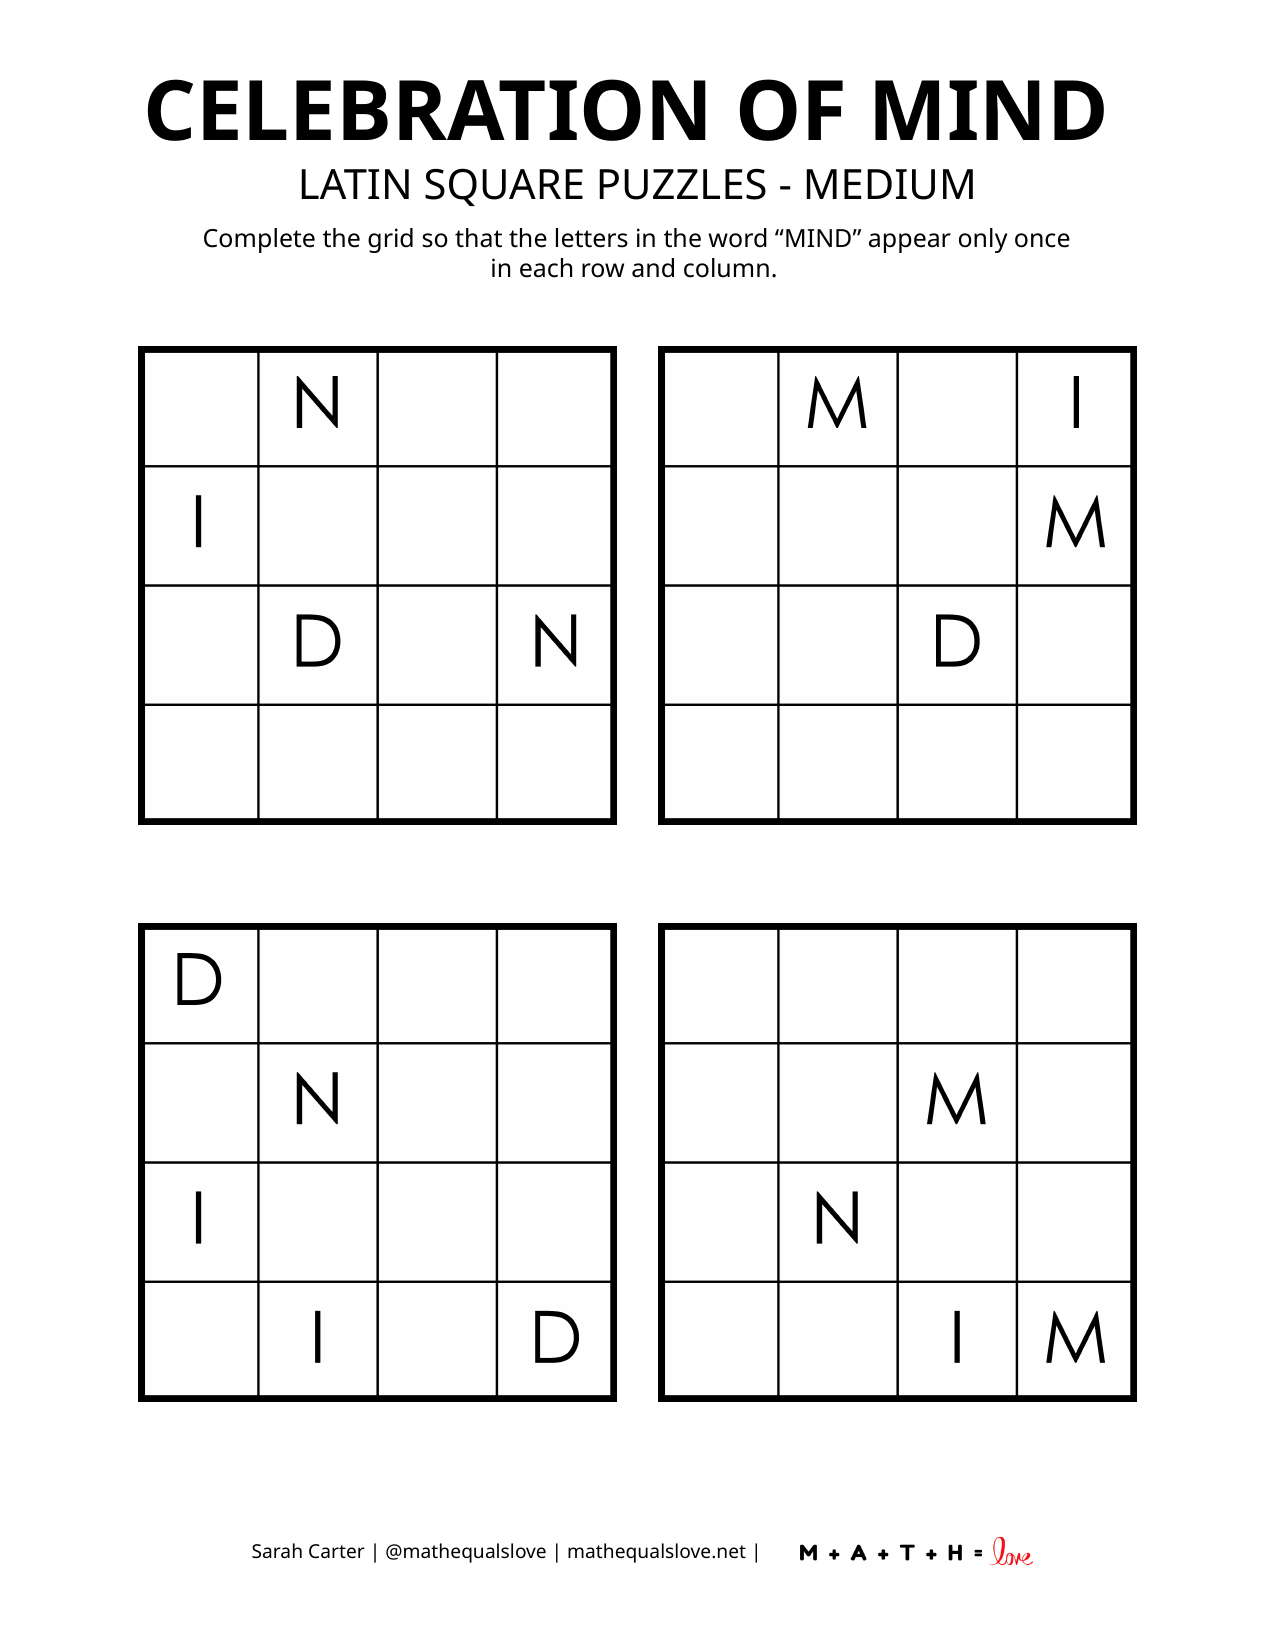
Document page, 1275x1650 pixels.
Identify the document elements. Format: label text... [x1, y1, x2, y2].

picture [658, 346, 1138, 826]
picture [790, 1534, 1039, 1569]
text_box Sarah Carter | @mathequalslove | mathequalslove.net | [236, 1532, 1071, 1570]
text_box Complete the grid so that the letters in the word “MIND” appear only once in each row and column. [0, 214, 1275, 290]
picture [137, 346, 617, 826]
picture [137, 923, 617, 1403]
text_box CELEBRATION OF MIND LATIN SQUARE PUZZLES - MEDIUM [77, 50, 1198, 214]
picture [658, 923, 1138, 1403]
